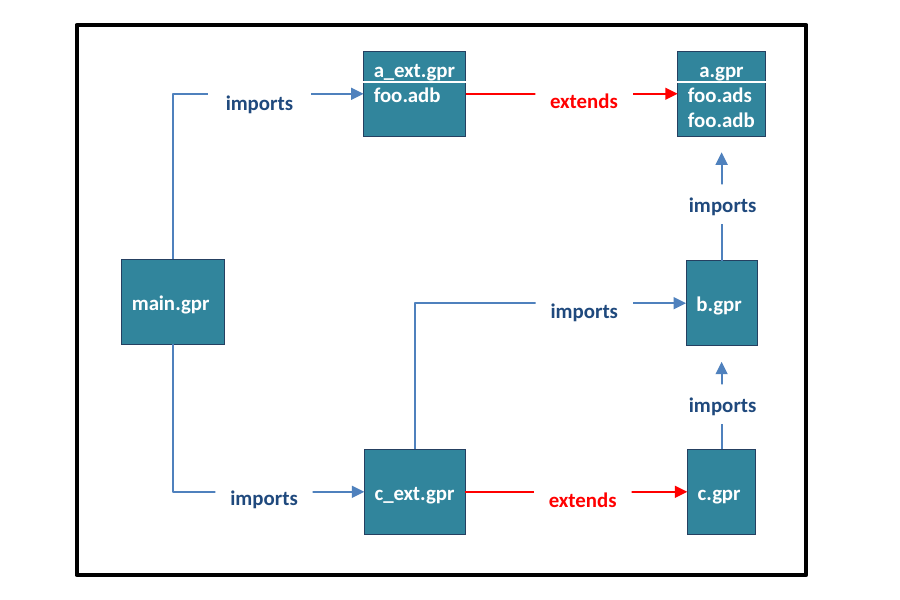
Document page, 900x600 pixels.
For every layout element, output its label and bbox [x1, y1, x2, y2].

text_box [75, 23, 808, 577]
text_box [184, 89, 343, 272]
text_box [478, 246, 617, 514]
text_box [194, 338, 334, 522]
